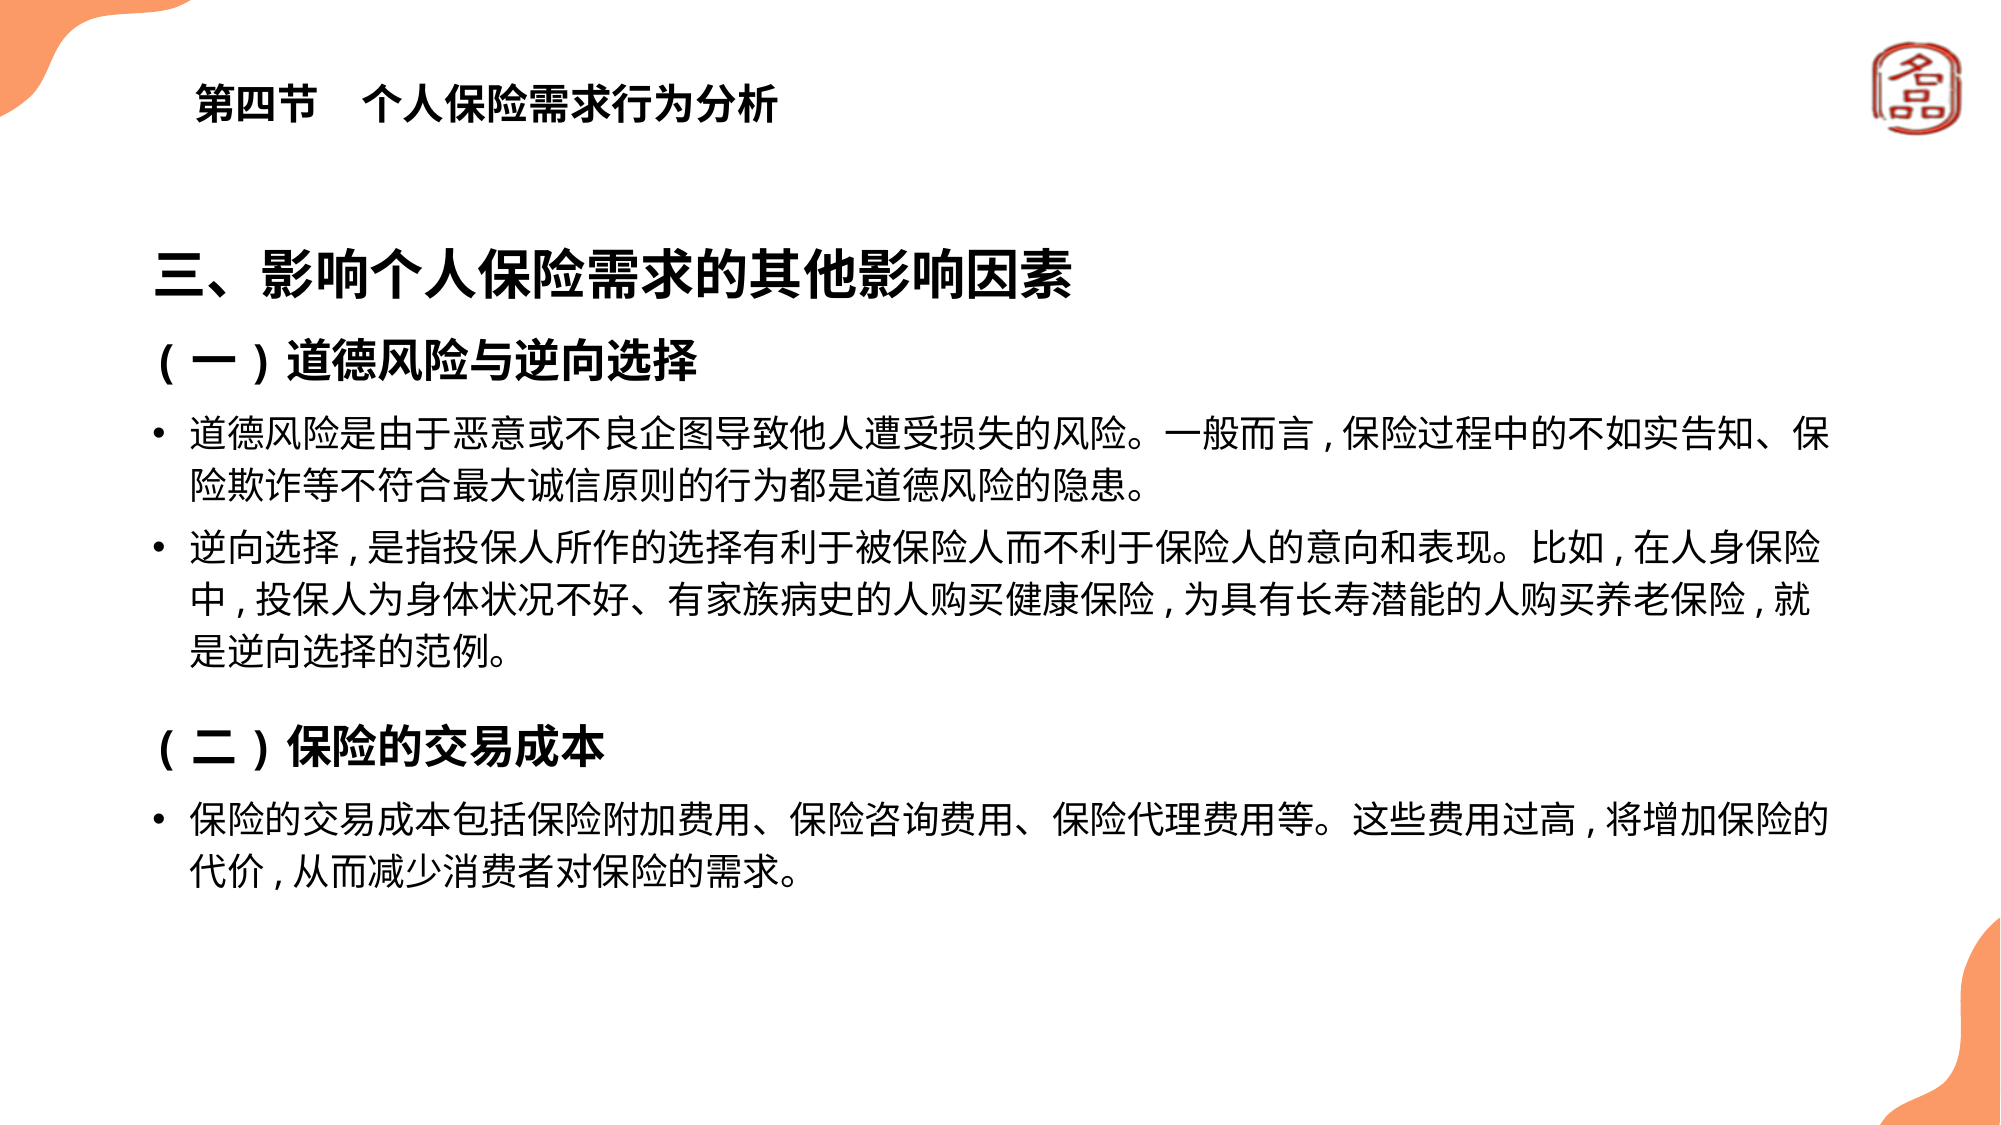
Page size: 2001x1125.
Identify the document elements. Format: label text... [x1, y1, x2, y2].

picture [1861, 10, 1990, 147]
title 第四节 个人保险需求行为分析 [137, 60, 1863, 152]
list 三、影响个人保险需求的其他影响因素 (一)道德风险与逆向选择 道德风险是由于恶意或不良企图导致他人遭受损失的风险。一般而言,保险过程中的不如实告知、保险欺诈等不符合最大诚信原则的行为都是道德风险的隐患。 逆向选择,是指投保人所作的选择有利于被保险人而不利于保险人的意向和表现。比如,在人身保险中,投保人为身体状况不好、有家族病史的人购买健康保险,为具有长寿潜能的人购买养老保险,就是逆向选择的范例。 (二)保险的交易成本 保险的交易成本包括保险附加费用、保险咨询费用、保险代理费用等。这些费用过高,将增加保险的代价,从而减少消费者对保险的需求。 [137, 217, 1863, 1031]
